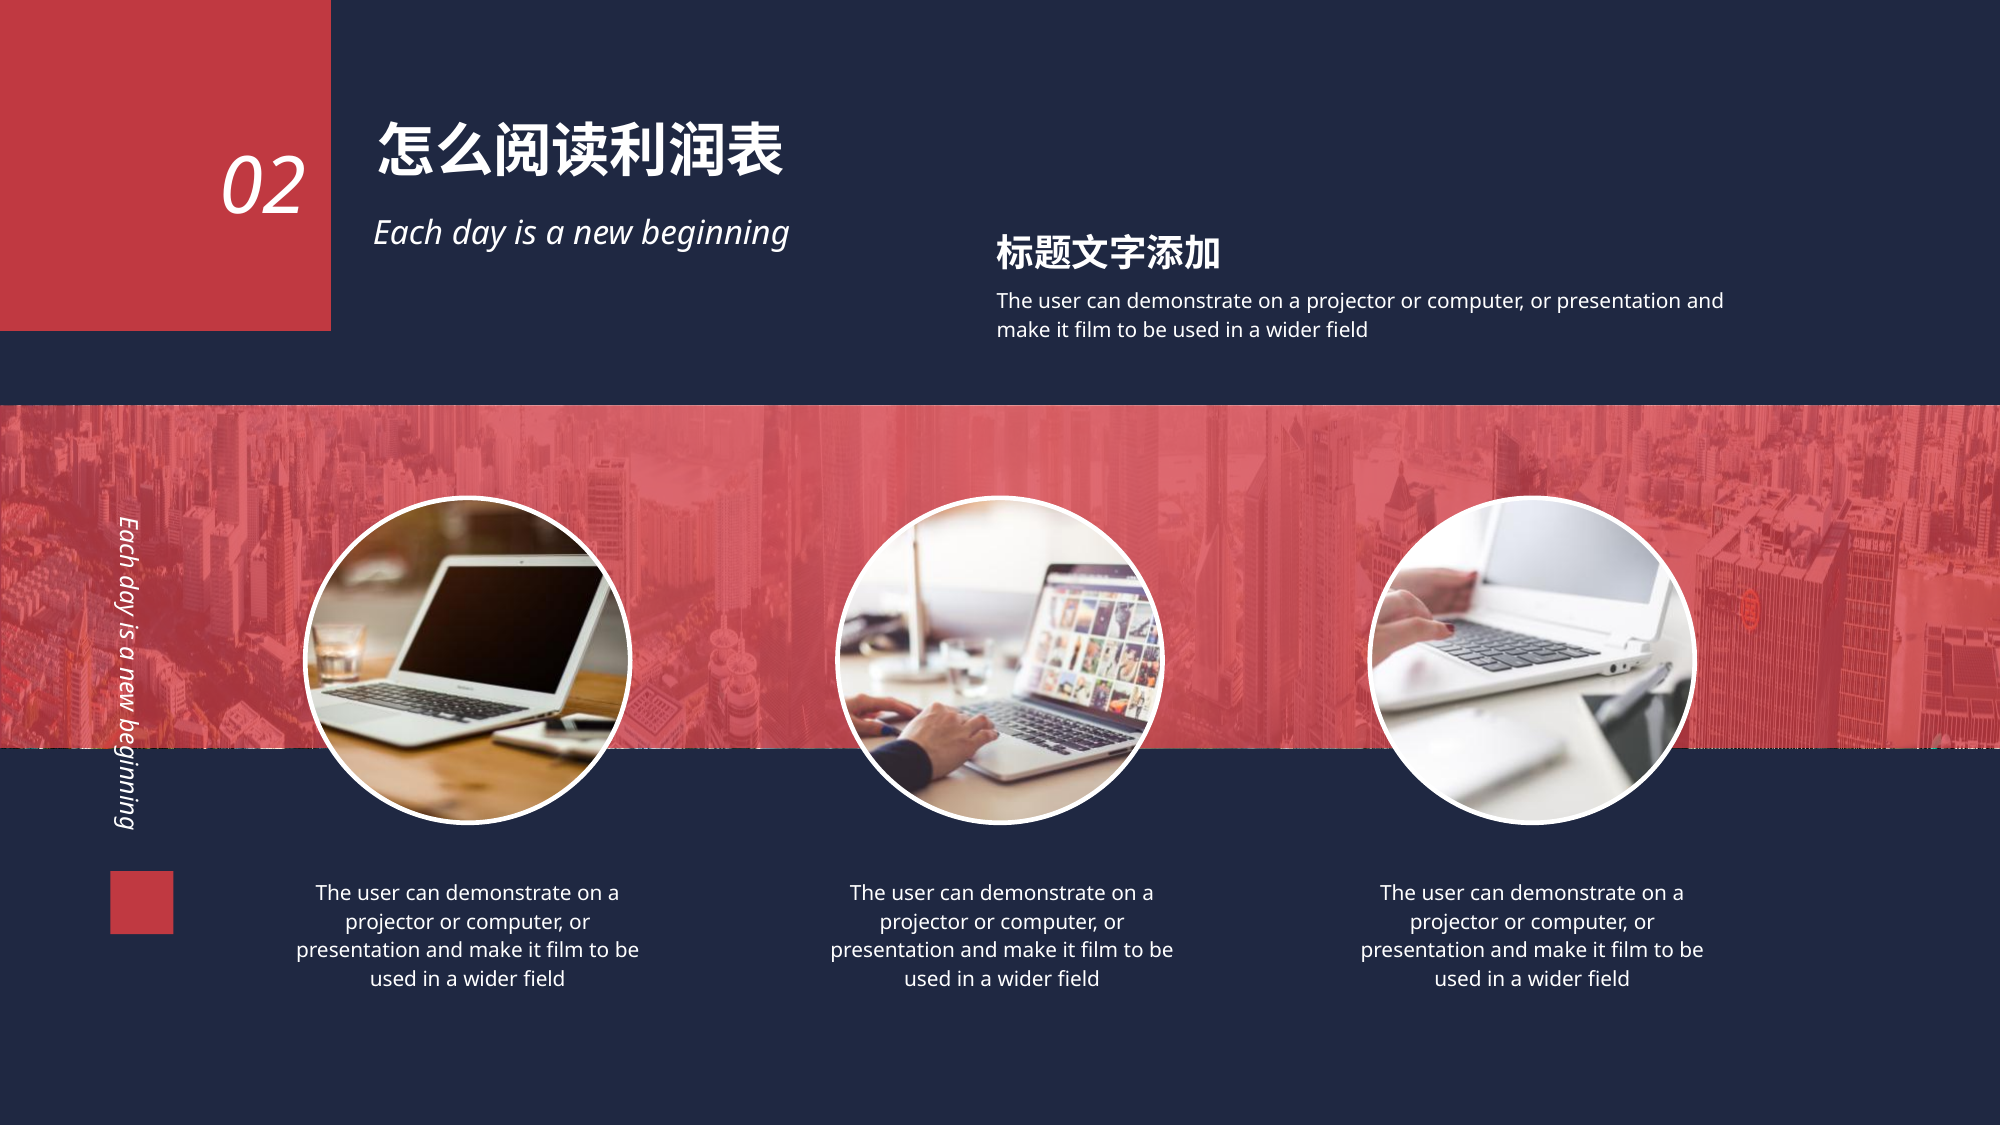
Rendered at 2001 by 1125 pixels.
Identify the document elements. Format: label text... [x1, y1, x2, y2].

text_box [981, 221, 1758, 350]
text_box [0, 405, 2000, 749]
text_box The user can demonstrate on a projector or computer, or presentation and make it film to be used in a wider field [807, 869, 1197, 998]
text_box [110, 476, 174, 935]
text_box [0, 0, 332, 332]
text_box [330, 749, 606, 824]
text_box [1394, 749, 1670, 824]
text_box The user can demonstrate on a projector or computer, or presentation and make it film to be used in a wider field [272, 869, 663, 998]
text_box [862, 749, 1138, 824]
text_box The user can demonstrate on a projector or computer, or presentation and make it film to be used in a wider field [1337, 869, 1728, 998]
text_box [141, 105, 1037, 256]
